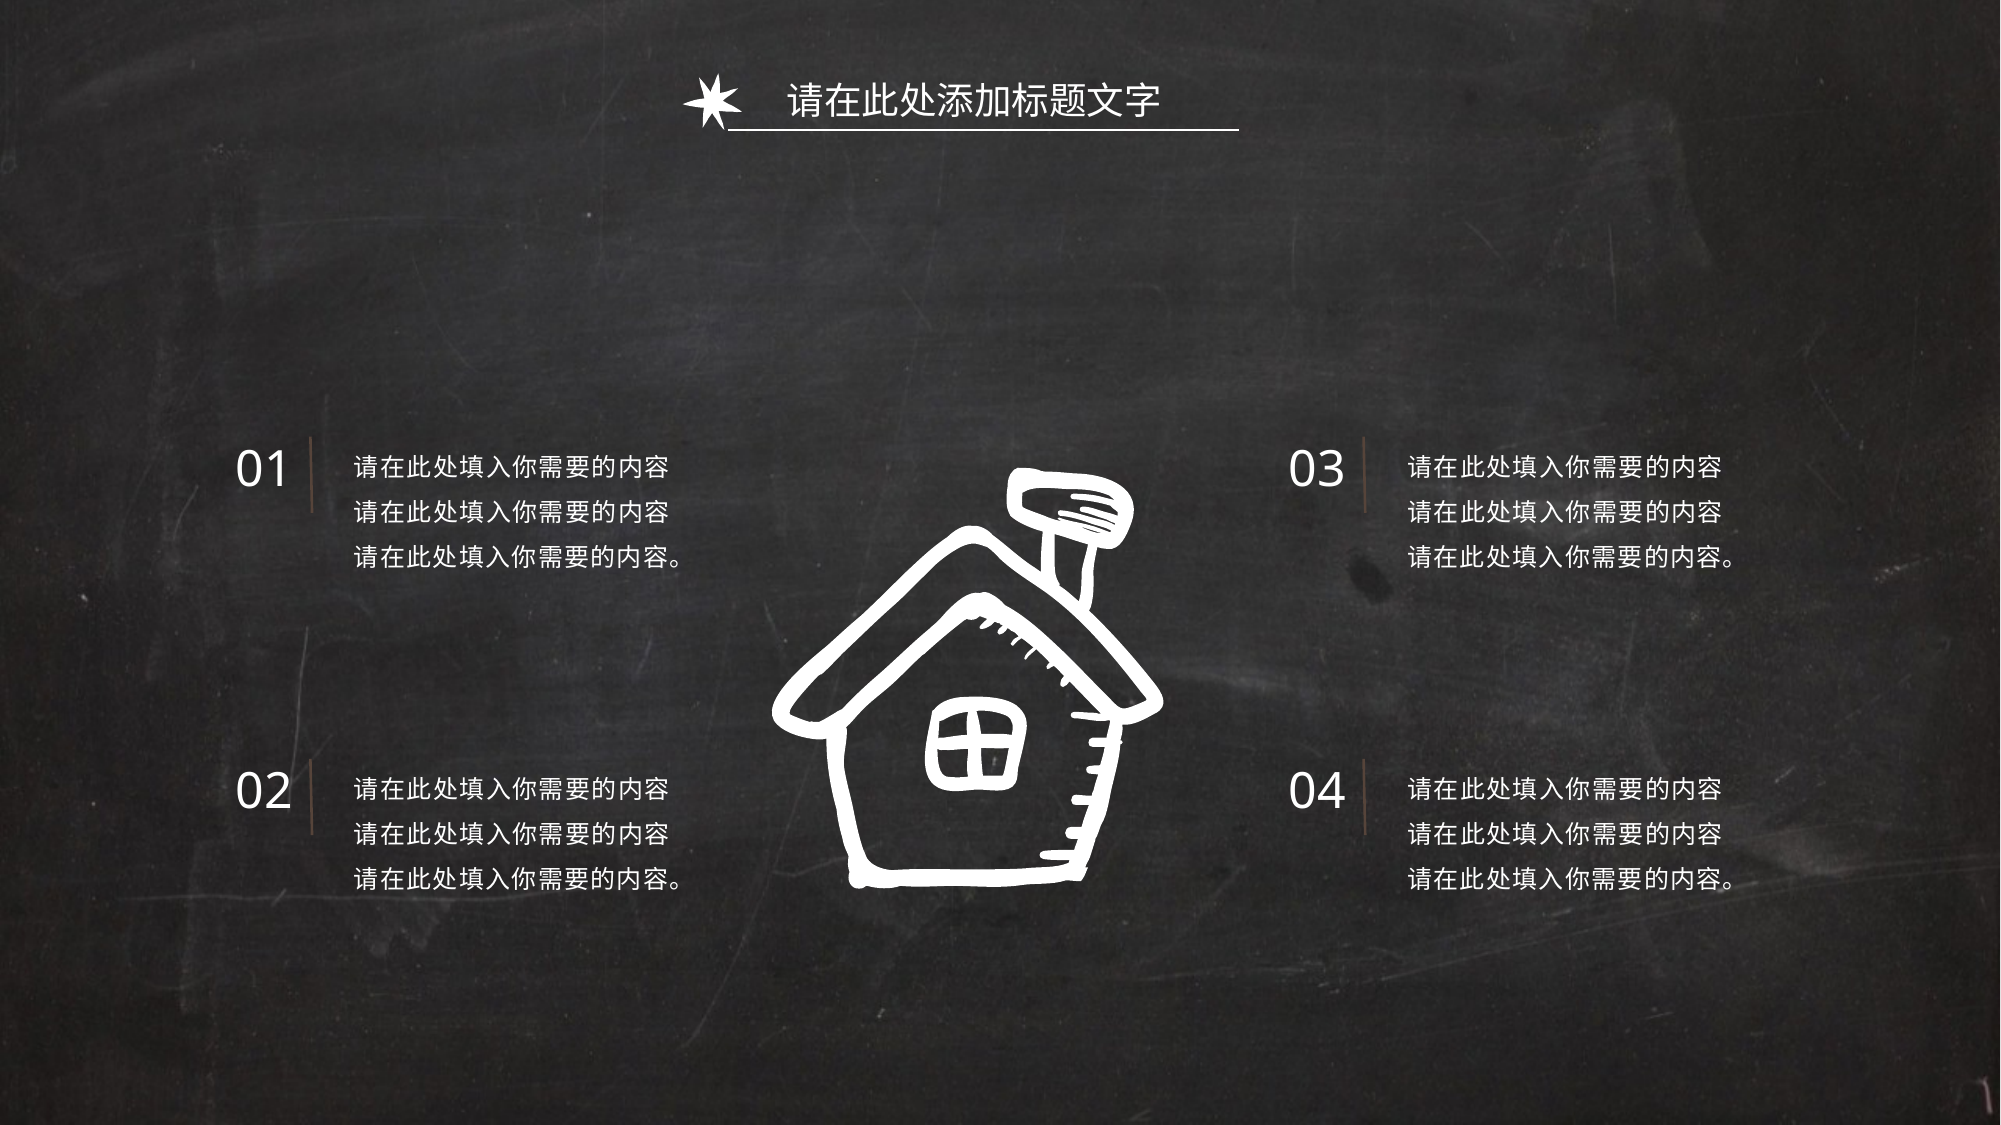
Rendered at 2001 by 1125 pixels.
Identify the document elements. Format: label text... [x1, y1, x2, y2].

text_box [753, 466, 1171, 890]
text_box 02 [214, 751, 314, 827]
text_box 04 [1268, 751, 1368, 827]
text_box 01 [214, 429, 314, 504]
text_box 请在此处填入你需要的内容请在此处填入你需要的内容请在此处填入你需要的内容。 [1392, 429, 1738, 579]
text_box 请在此处填入你需要的内容请在此处填入你需要的内容请在此处填入你需要的内容。 [339, 429, 685, 579]
text_box 请在此处填入你需要的内容请在此处填入你需要的内容请在此处填入你需要的内容。 [339, 751, 685, 901]
text_box 03 [1268, 429, 1368, 504]
picture [0, 0, 2001, 1125]
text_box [697, 69, 1252, 130]
text_box 请在此处填入你需要的内容请在此处填入你需要的内容请在此处填入你需要的内容。 [1392, 751, 1738, 901]
